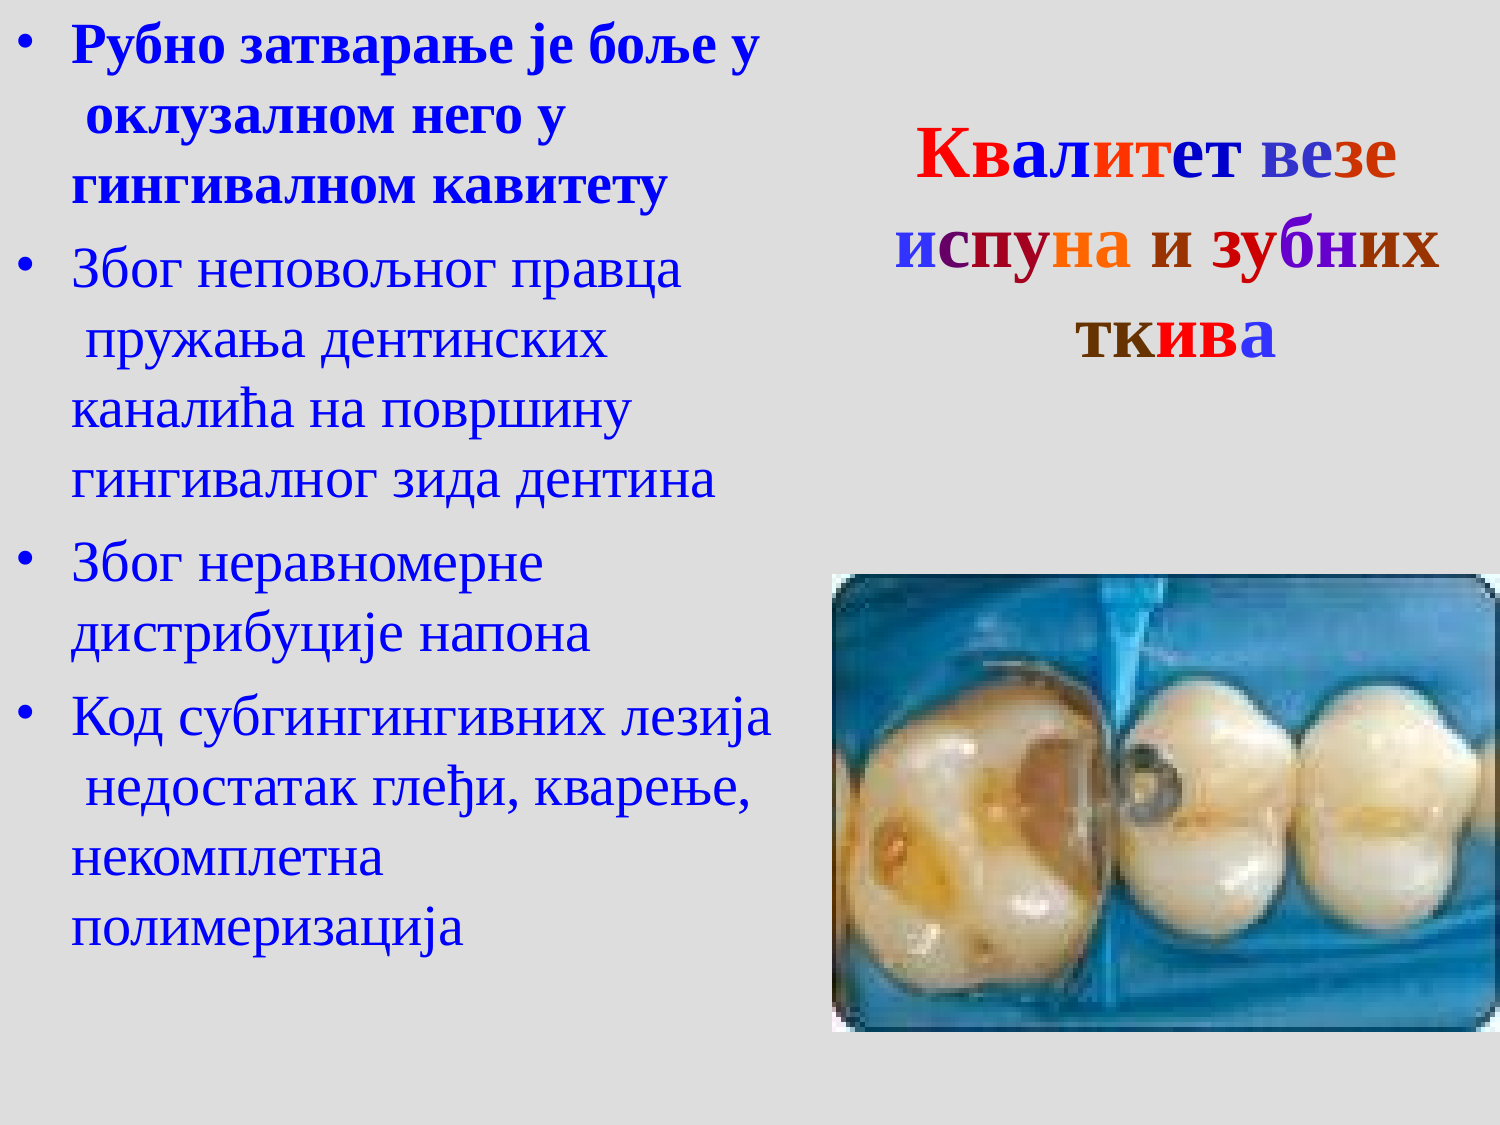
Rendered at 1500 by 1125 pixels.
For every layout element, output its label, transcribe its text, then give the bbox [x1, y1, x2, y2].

text_box [832, 574, 1500, 1032]
text_box Рубно затварање је боље у оклузалном него у гингивалном кавитету Због неповољног правца пружања дентинских каналића на површину гингивалног зида дентина Због неравномерне дистрибуције напона Код субгингингивних лезија недостатак глеђи, кварење, некомплетна полимеризација [12, 3, 783, 958]
text_box Квалитет везе испуна и зубних ткива [890, 100, 1443, 373]
